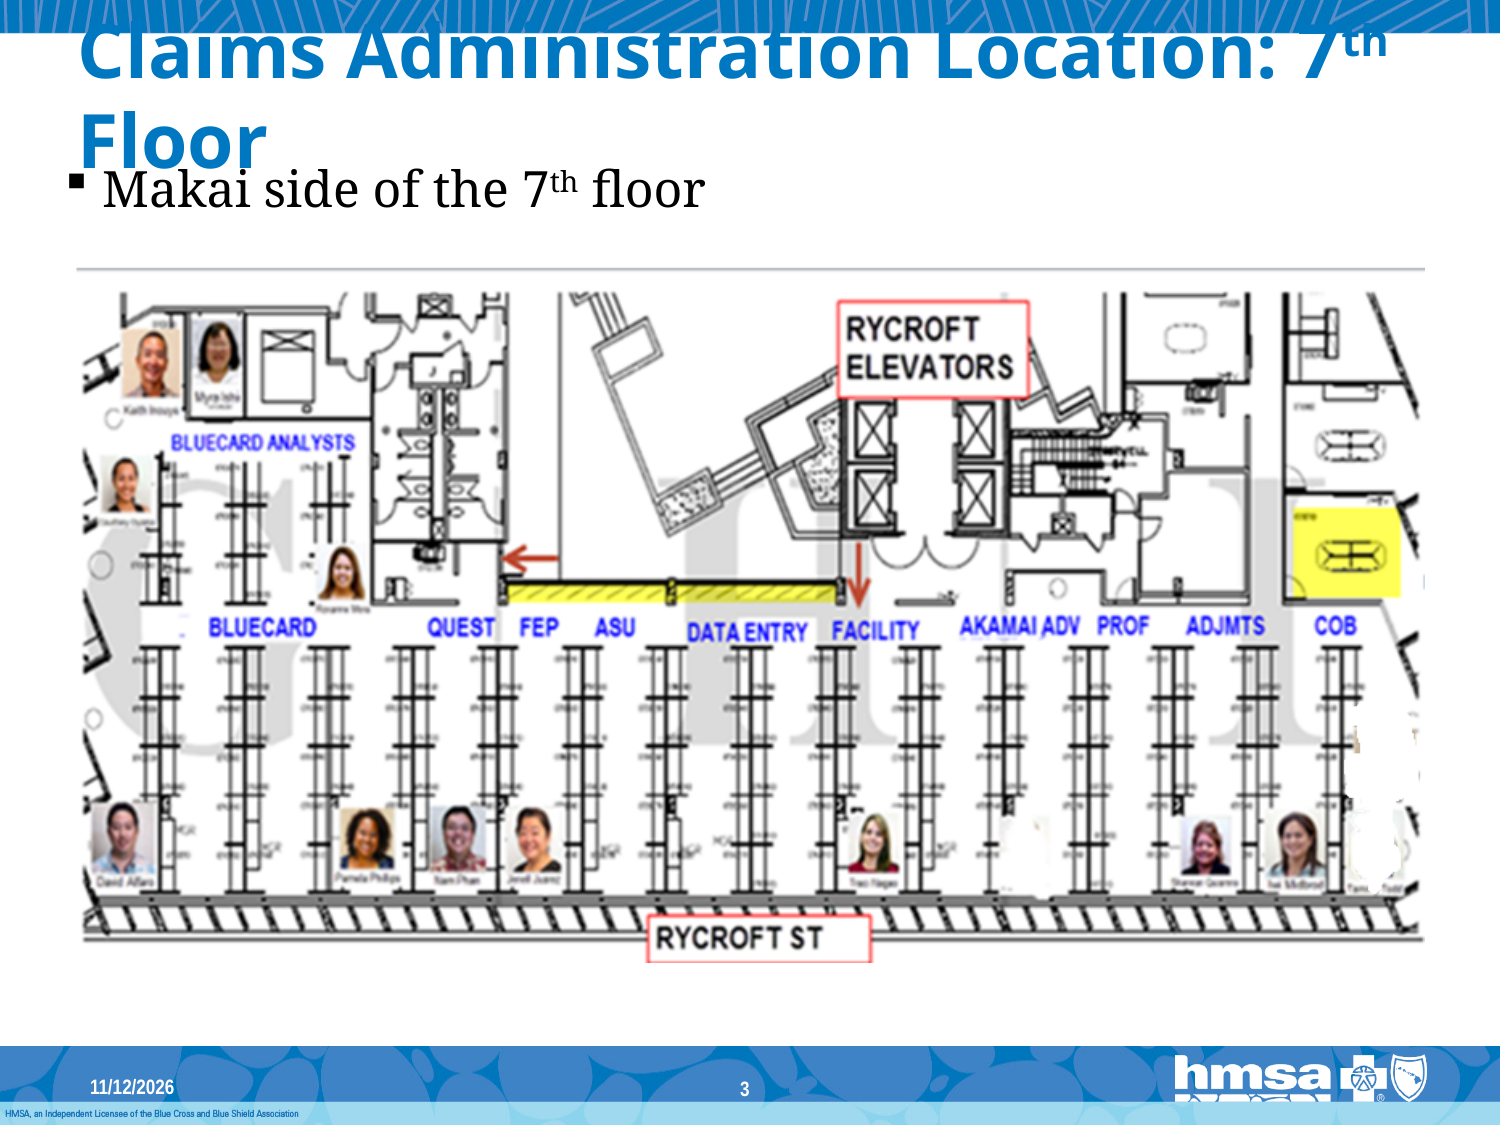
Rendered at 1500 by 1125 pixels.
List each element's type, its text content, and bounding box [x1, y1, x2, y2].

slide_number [75, 1059, 425, 1113]
picture [71, 262, 1426, 963]
picture [0, 0, 1500, 34]
list Makai side of the 7th floor [50, 149, 1425, 1005]
picture [0, 1046, 1500, 1125]
slide_number 3 [725, 1064, 1075, 1113]
title Claims Administration Location: 7th Floor [62, 37, 1425, 149]
